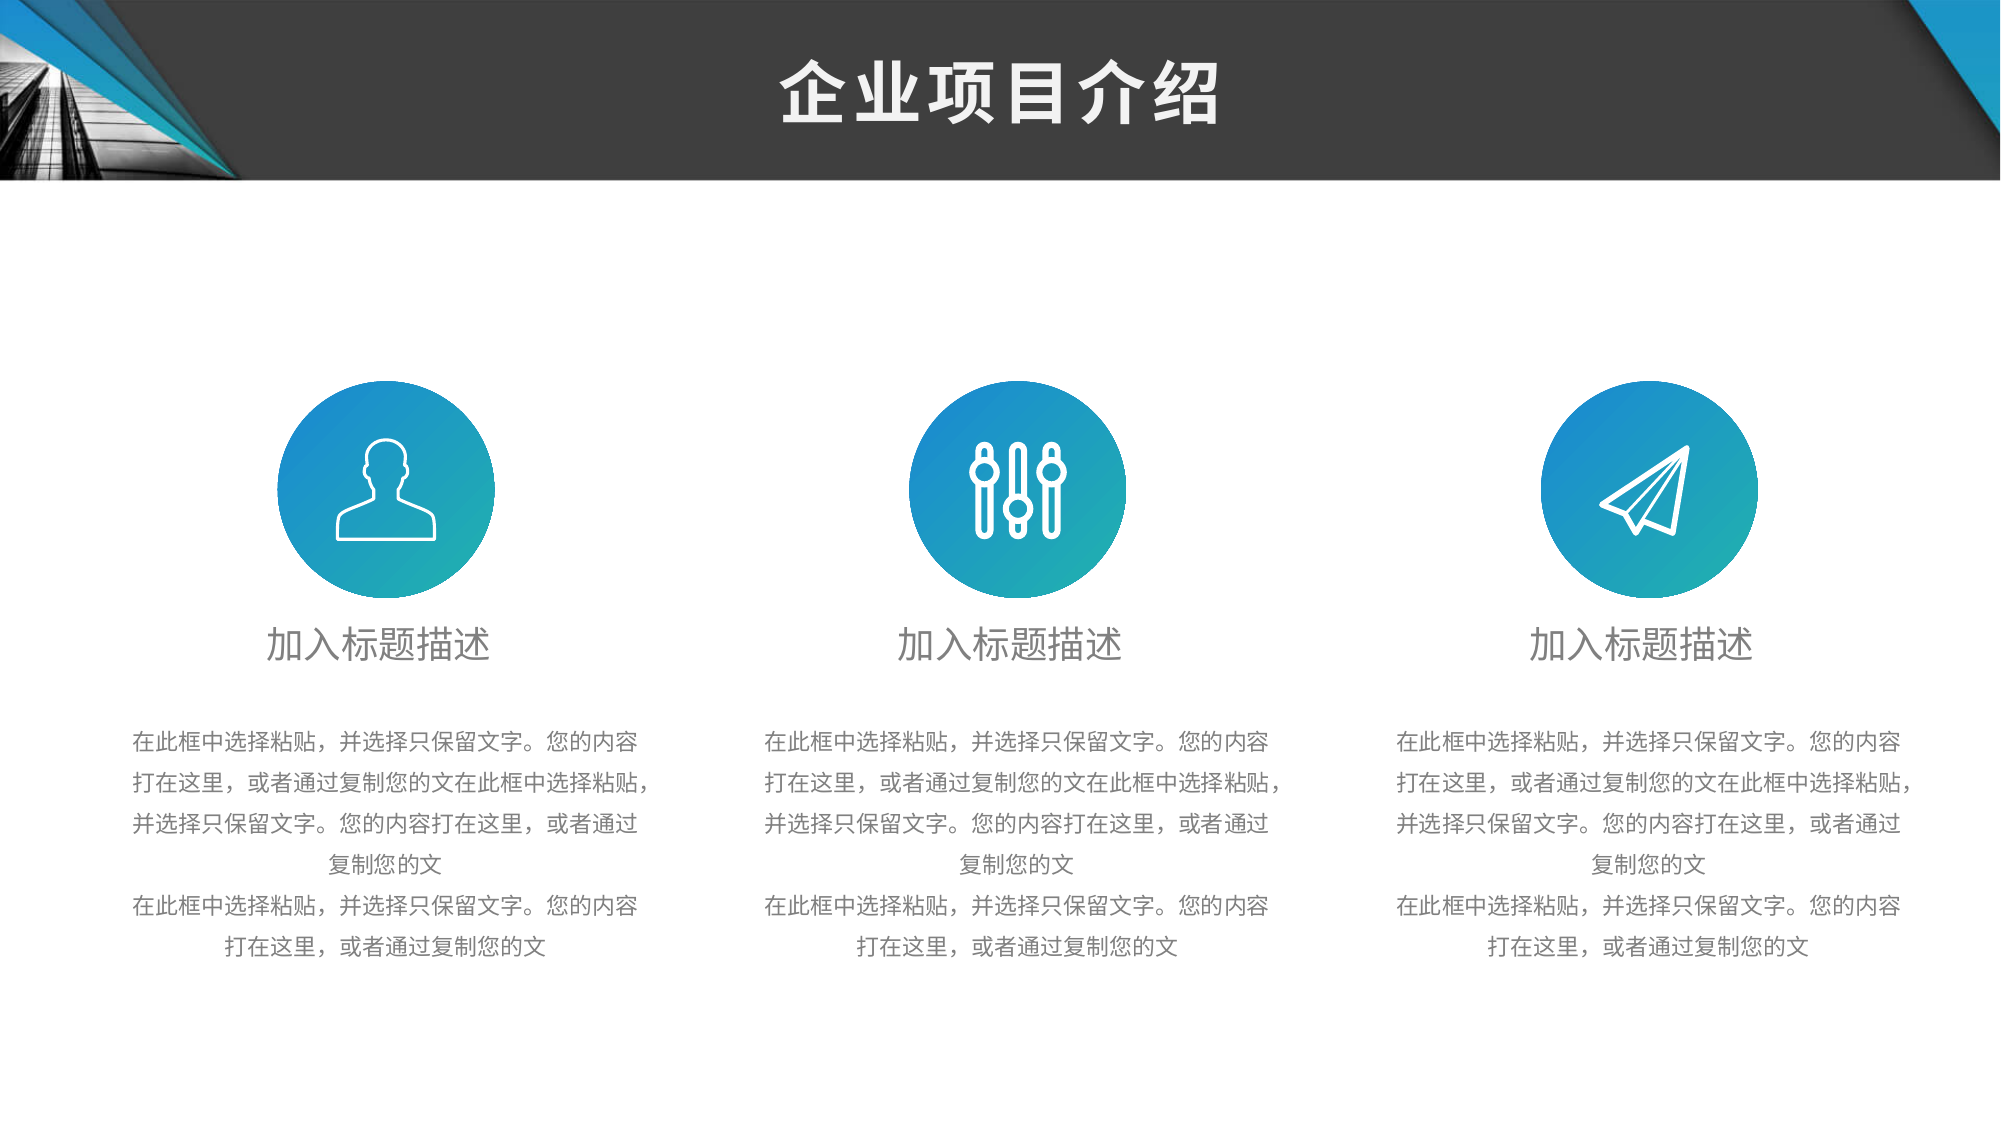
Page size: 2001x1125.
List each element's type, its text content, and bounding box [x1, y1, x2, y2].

text_box 企业项目介绍 [714, 49, 1286, 133]
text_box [114, 381, 1920, 1013]
picture [0, 0, 2001, 1125]
